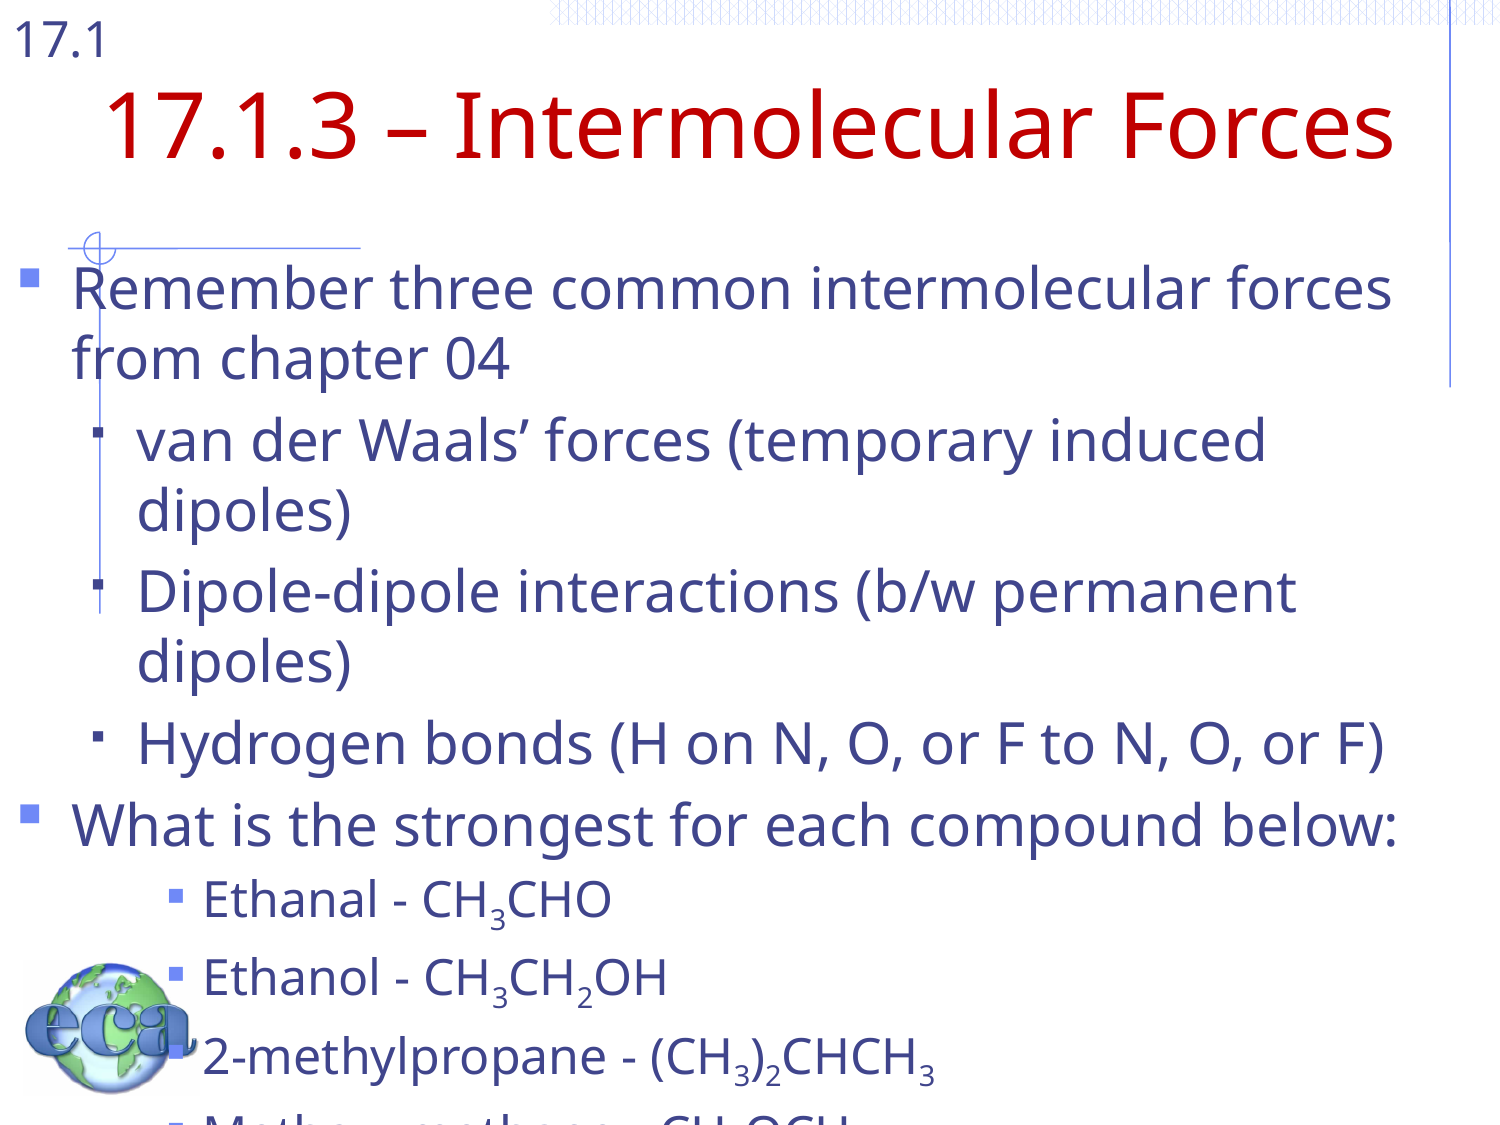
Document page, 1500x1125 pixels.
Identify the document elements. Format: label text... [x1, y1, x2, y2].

title 17.1.3 – Intermolecular Forces [17, 49, 1483, 185]
picture [23, 965, 200, 1096]
list Remember three common intermolecular forces from chapter 04 van der Waals’ forces (temporary induced dipoles) Dipole-dipole interactions (b/w permanent dipoles) Hydrogen bonds (H on N, O, or F to N, O, or F) What is the strongest for each compound below: Ethanal - CH3CHO Ethanol - CH3CH2OH 2-methylpropane - (CH3)2CHCH3 Methoxymethane - CH3OCH3 Put the first three in order of increasing BP: [0, 243, 1500, 965]
